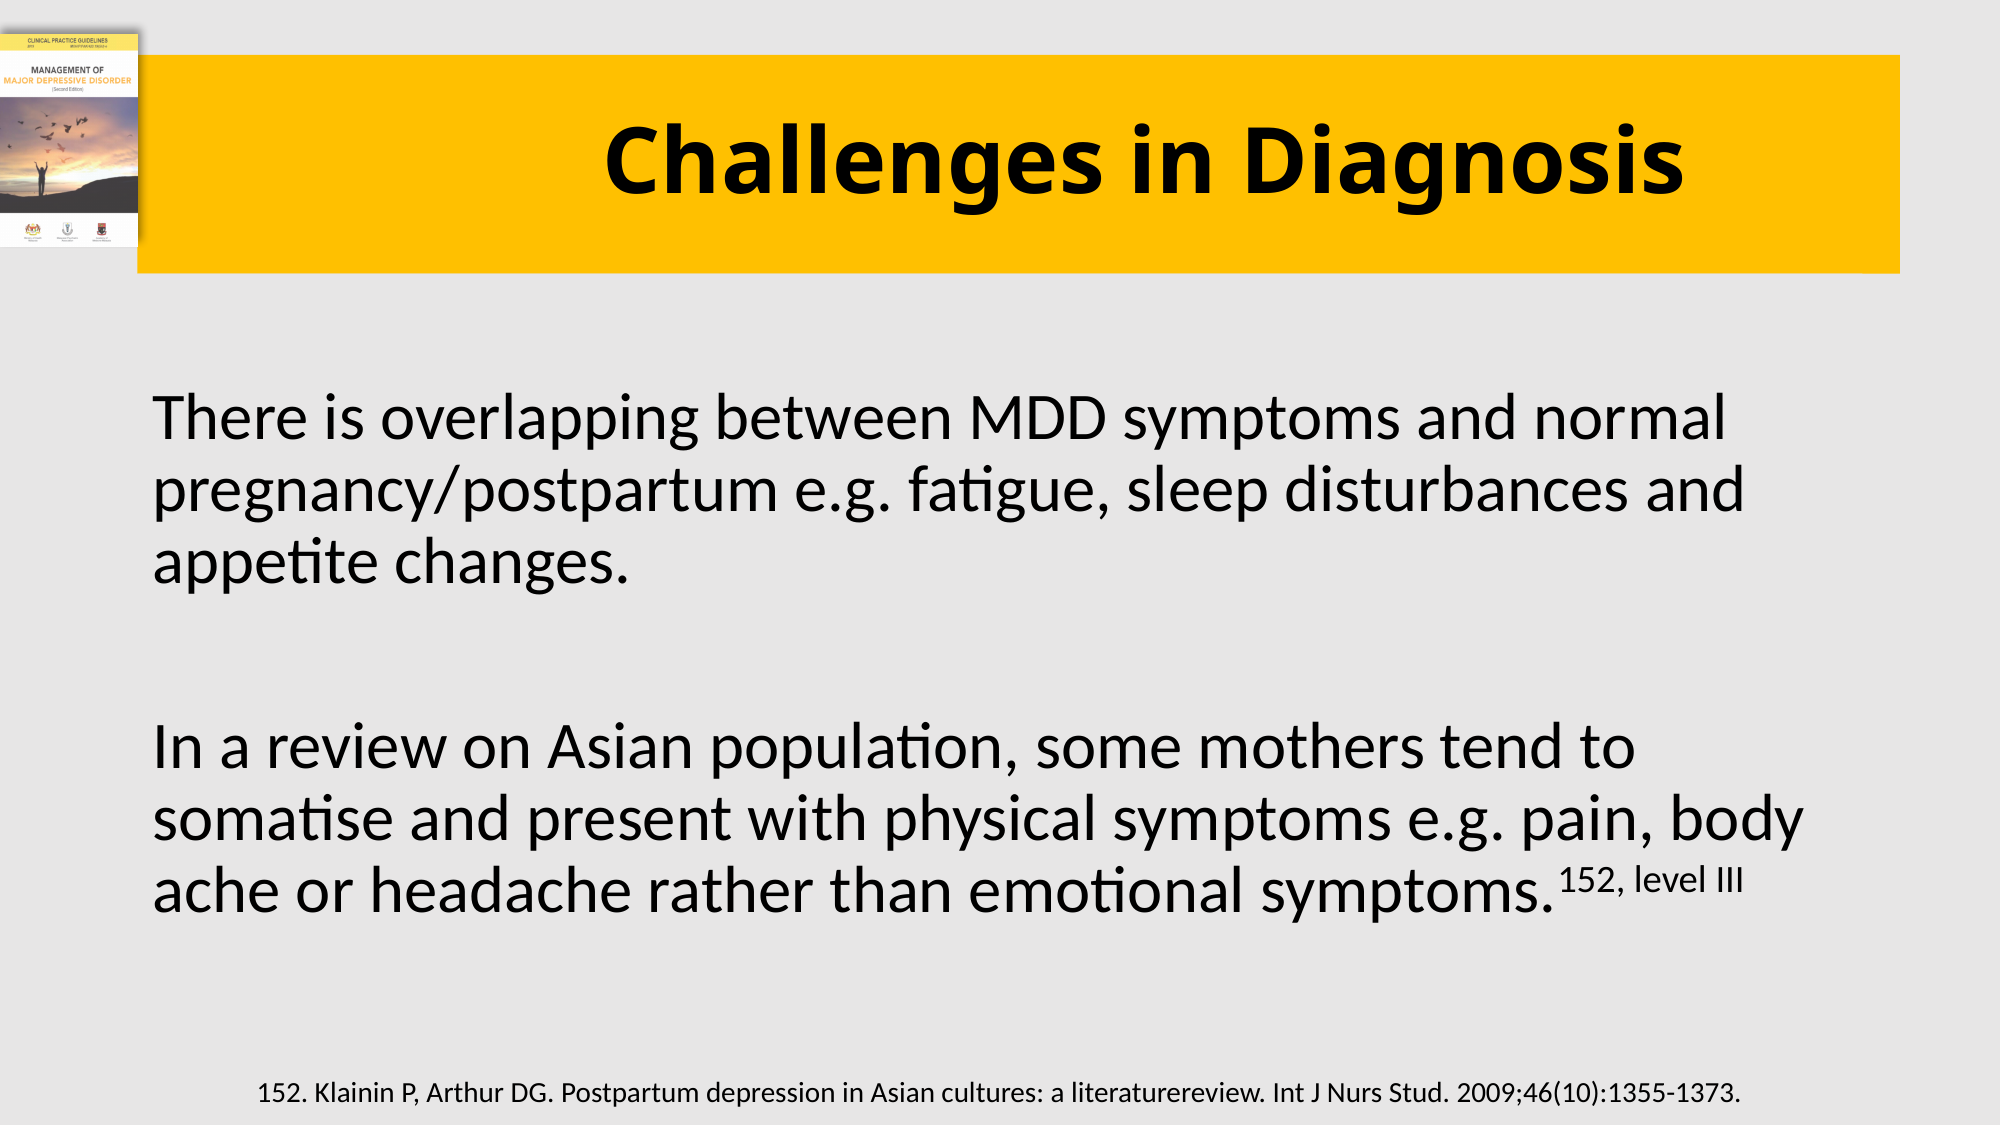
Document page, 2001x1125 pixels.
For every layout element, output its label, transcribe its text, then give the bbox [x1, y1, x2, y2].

text_box 152. Klainin P, Arthur DG. Postpartum depression in Asian cultures: a literaturereview. Int J Nurs Stud. 2009;46(10):1355-1373. [241, 1066, 1759, 1116]
list There is overlapping between MDD symptoms and normal pregnancy/postpartum e.g. fatigue, sleep disturbances and appetite changes. In a review on Asian population, some mothers tend to somatise and present with physical symptoms e.g. pain, body ache or headache rather than emotional symptoms.152, level III [137, 273, 1863, 952]
picture [0, 34, 138, 247]
title Challenges in Diagnosis [137, 54, 1900, 274]
